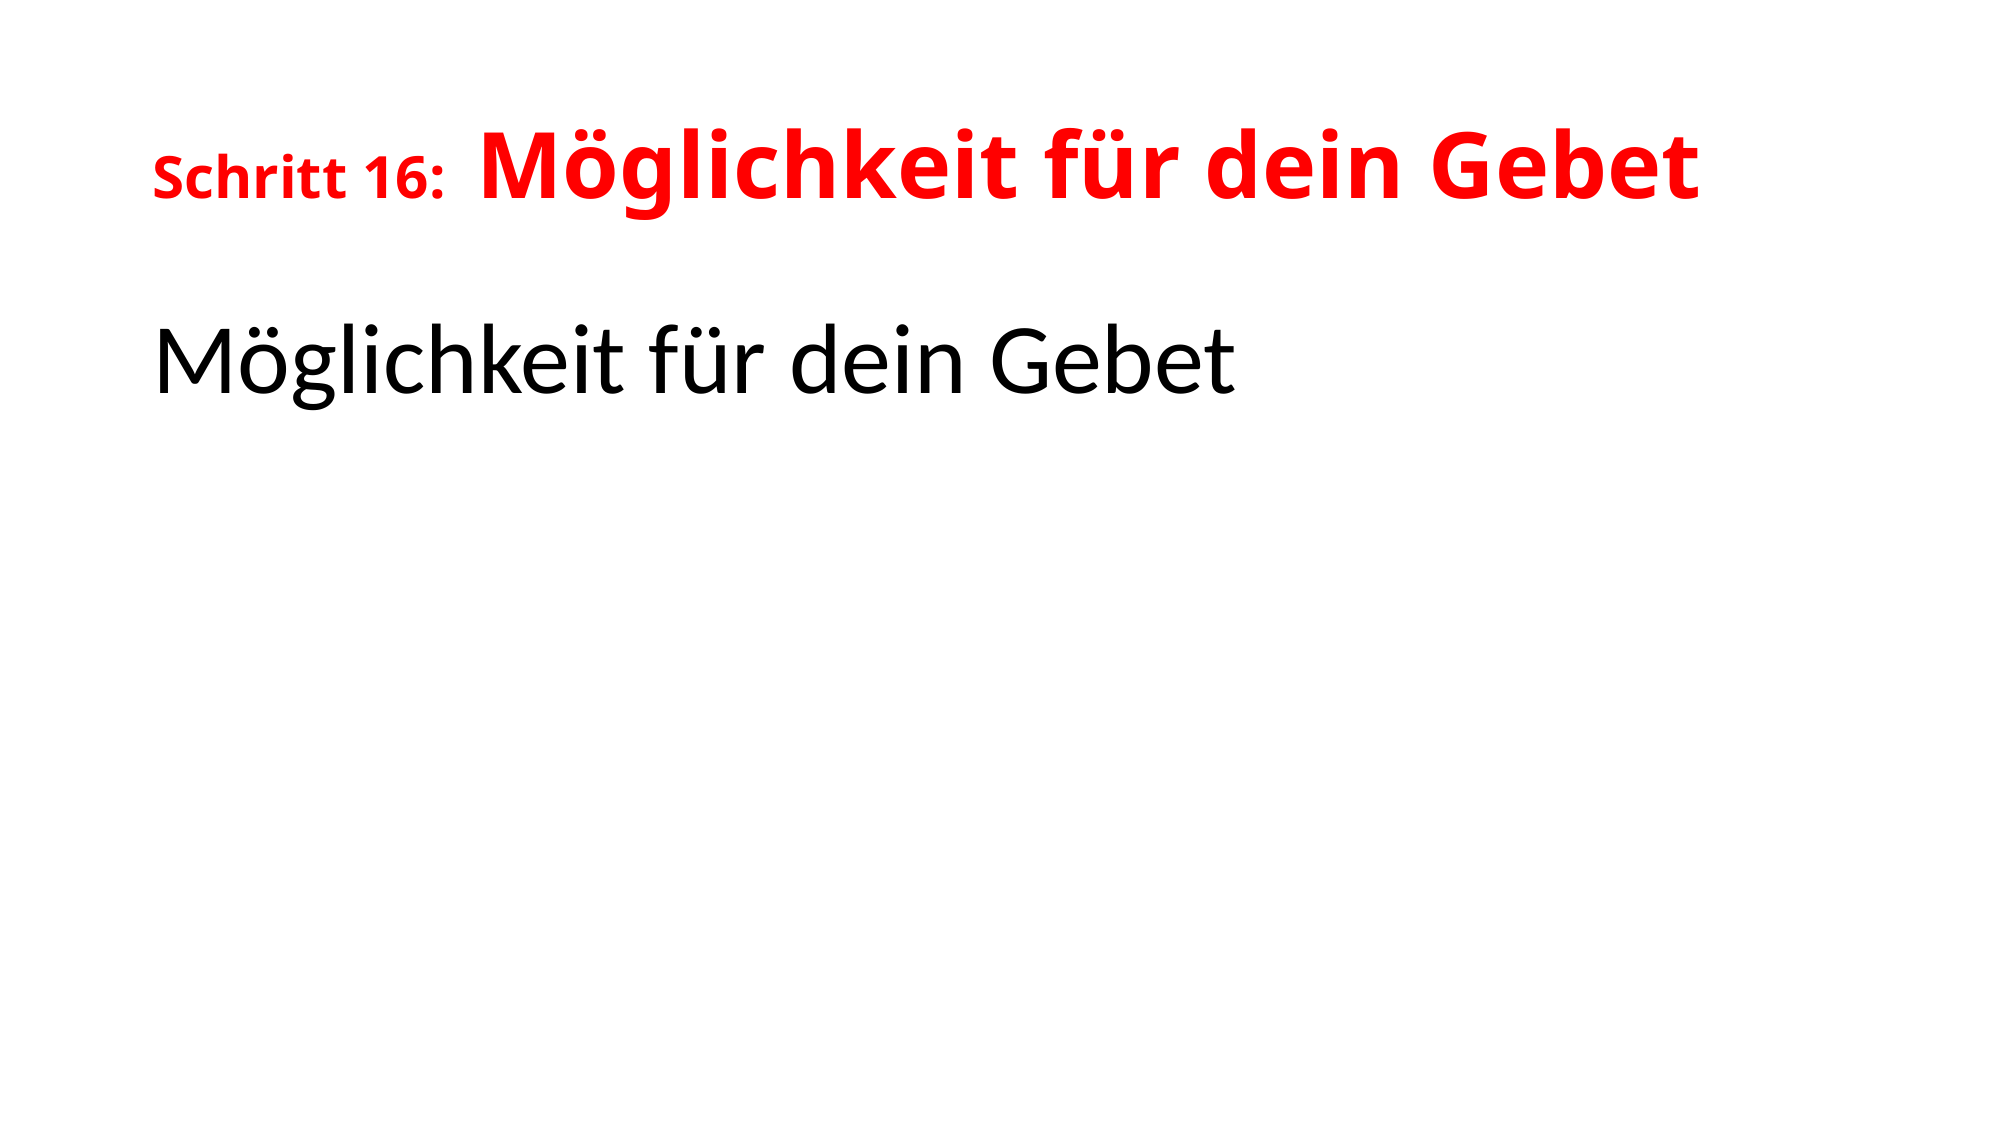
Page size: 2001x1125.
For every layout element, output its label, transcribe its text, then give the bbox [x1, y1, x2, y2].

title Schritt 16: Möglichkeit für dein Gebet [137, 59, 1863, 278]
list Möglichkeit für dein Gebet [137, 299, 1863, 1014]
